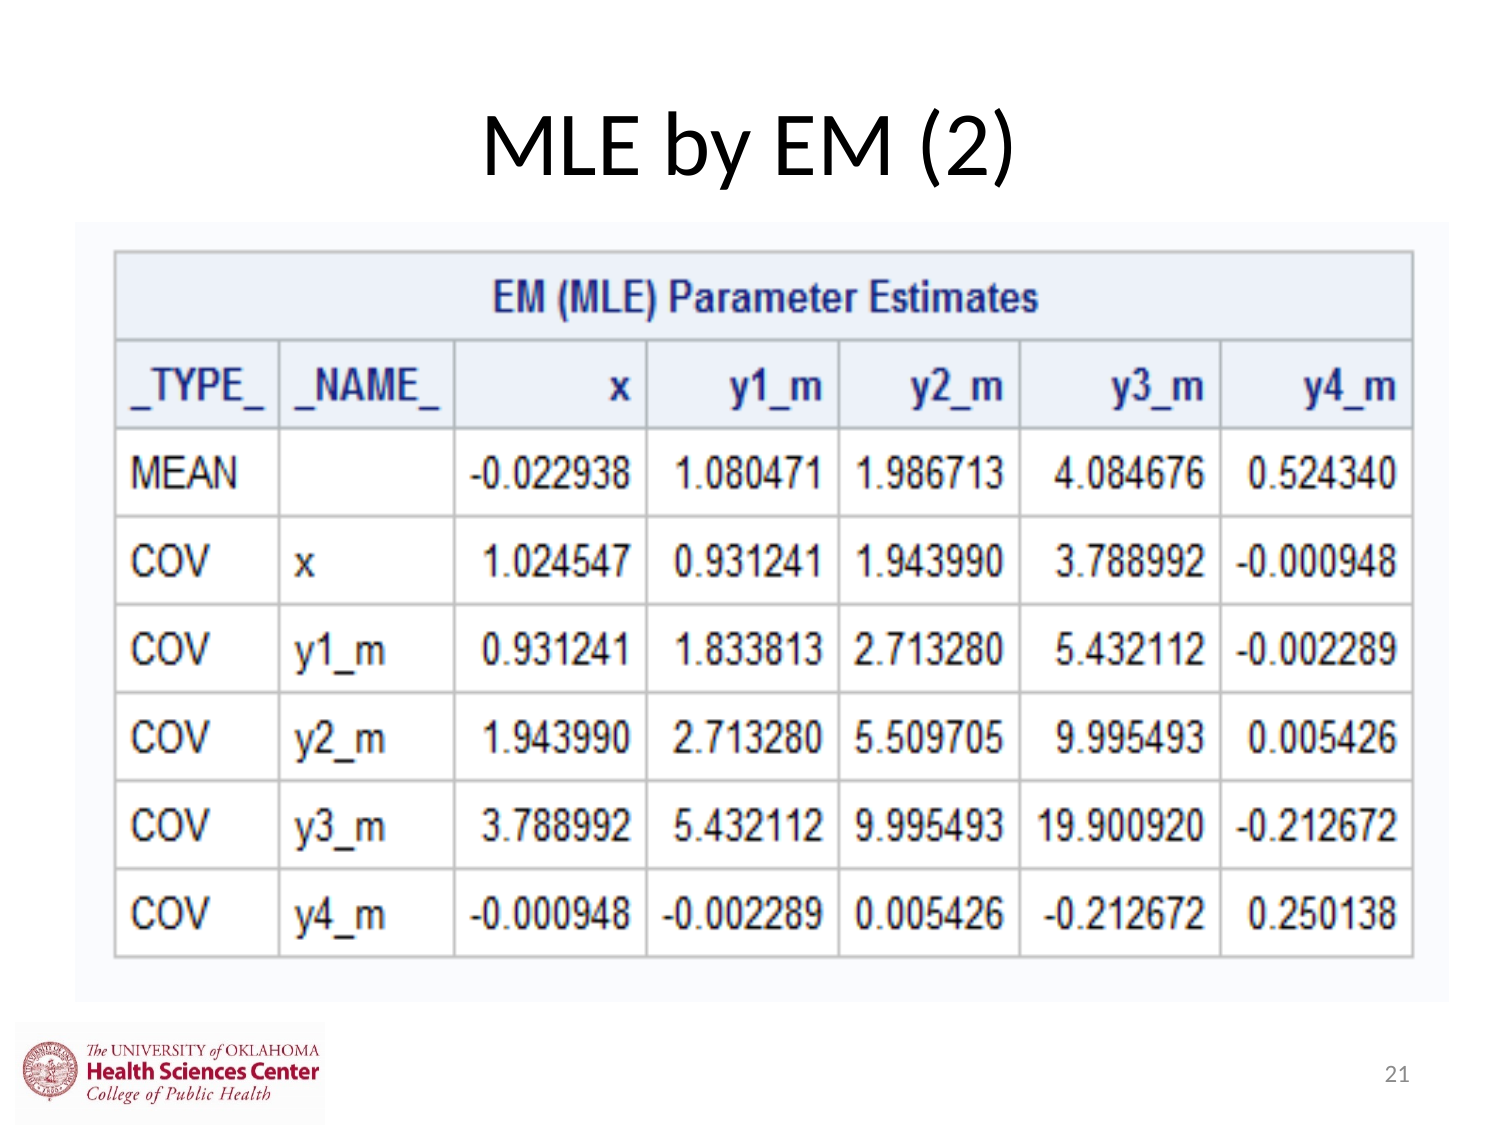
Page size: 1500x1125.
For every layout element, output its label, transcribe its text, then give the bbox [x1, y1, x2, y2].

slide_number 21 [1074, 1042, 1425, 1103]
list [74, 222, 1449, 1002]
picture [15, 1022, 325, 1125]
title MLE by EM (2) [75, 45, 1425, 221]
